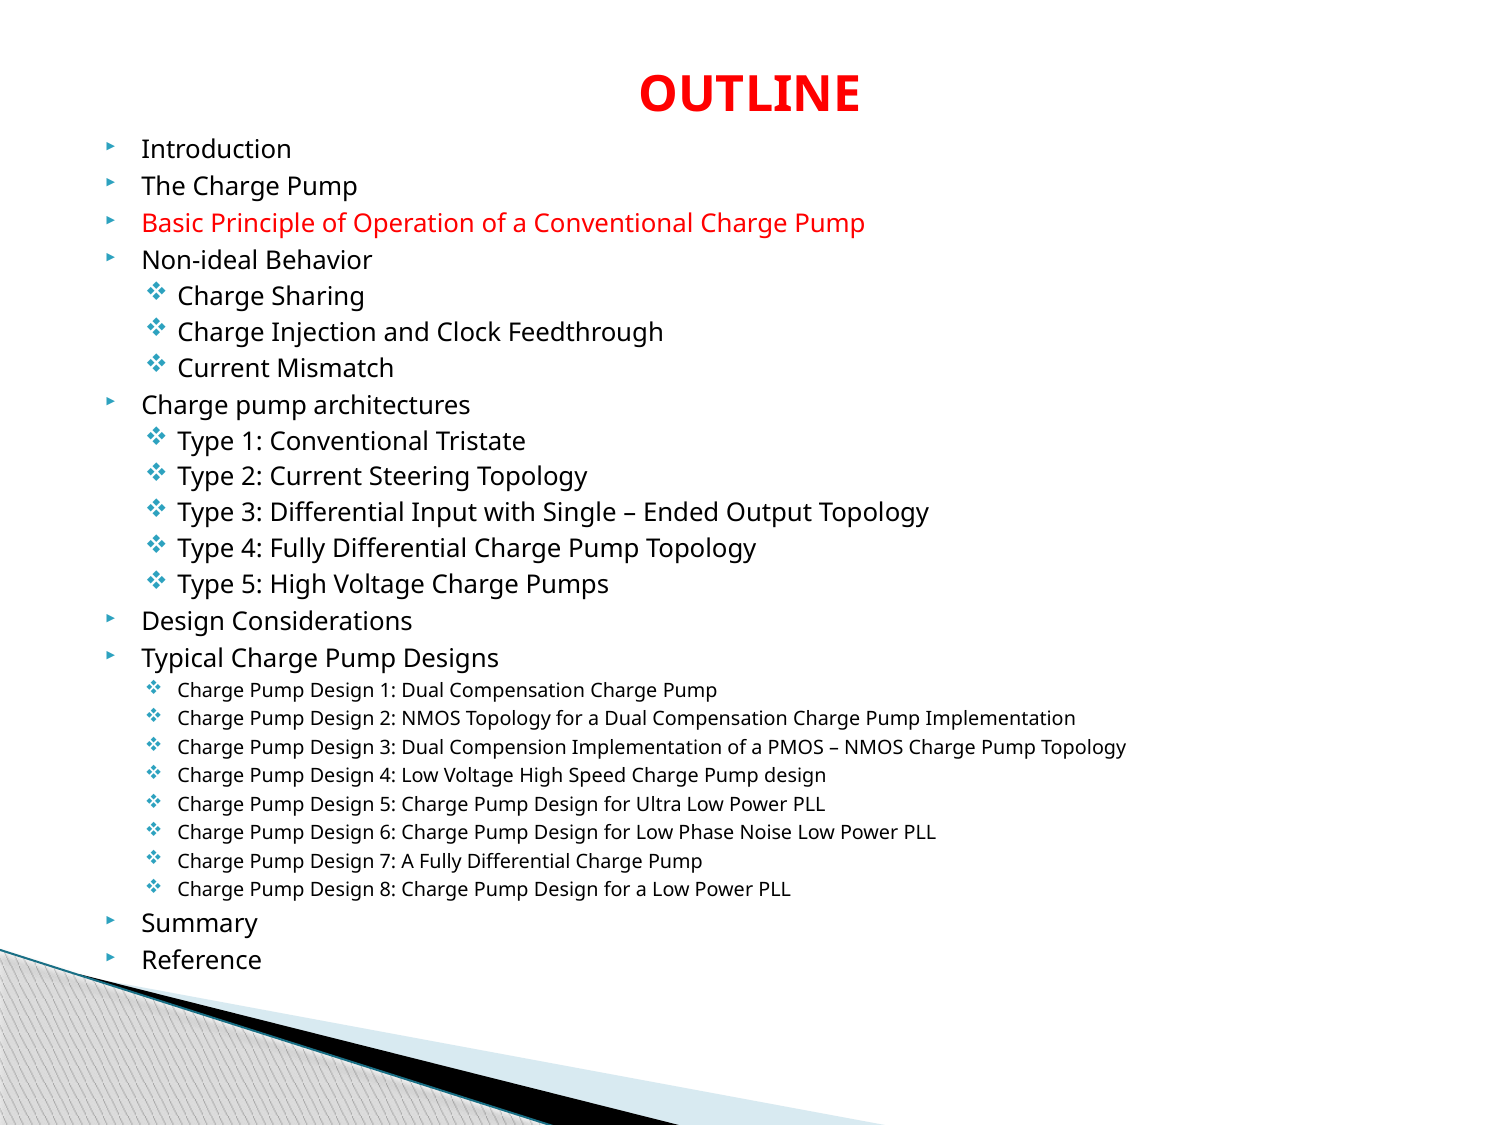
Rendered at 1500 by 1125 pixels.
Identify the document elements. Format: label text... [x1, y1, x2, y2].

title OUTLINE [75, 45, 1425, 138]
list Introduction The Charge Pump Basic Principle of Operation of a Conventional Charge Pump Non-ideal Behavior Charge Sharing Charge Injection and Clock Feedthrough Current Mismatch Charge pump architectures Type 1: Conventional Tristate Type 2: Current Steering Topology Type 3: Differential Input with Single – Ended Output Topology Type 4: Fully Differential Charge Pump Topology Type 5: High Voltage Charge Pumps Design Considerations Typical Charge Pump Designs Charge Pump Design 1: Dual Compensation Charge Pump Charge Pump Design 2: NMOS Topology for a Dual Compensation Charge Pump Implementation Charge Pump Design 3: Dual Compension Implementation of a PMOS – NMOS Charge Pump Topology Charge Pump Design 4: Low Voltage High Speed Charge Pump design Charge Pump Design 5: Charge Pump Design for Ultra Low Power PLL Charge Pump Design 6: Charge Pump Design for Low Phase Noise Low Power PLL Charge Pump Design 7: A Fully Differential Charge Pump Charge Pump Design 8: Charge Pump Design for a Low Power PLL Summary Reference [75, 138, 1425, 986]
